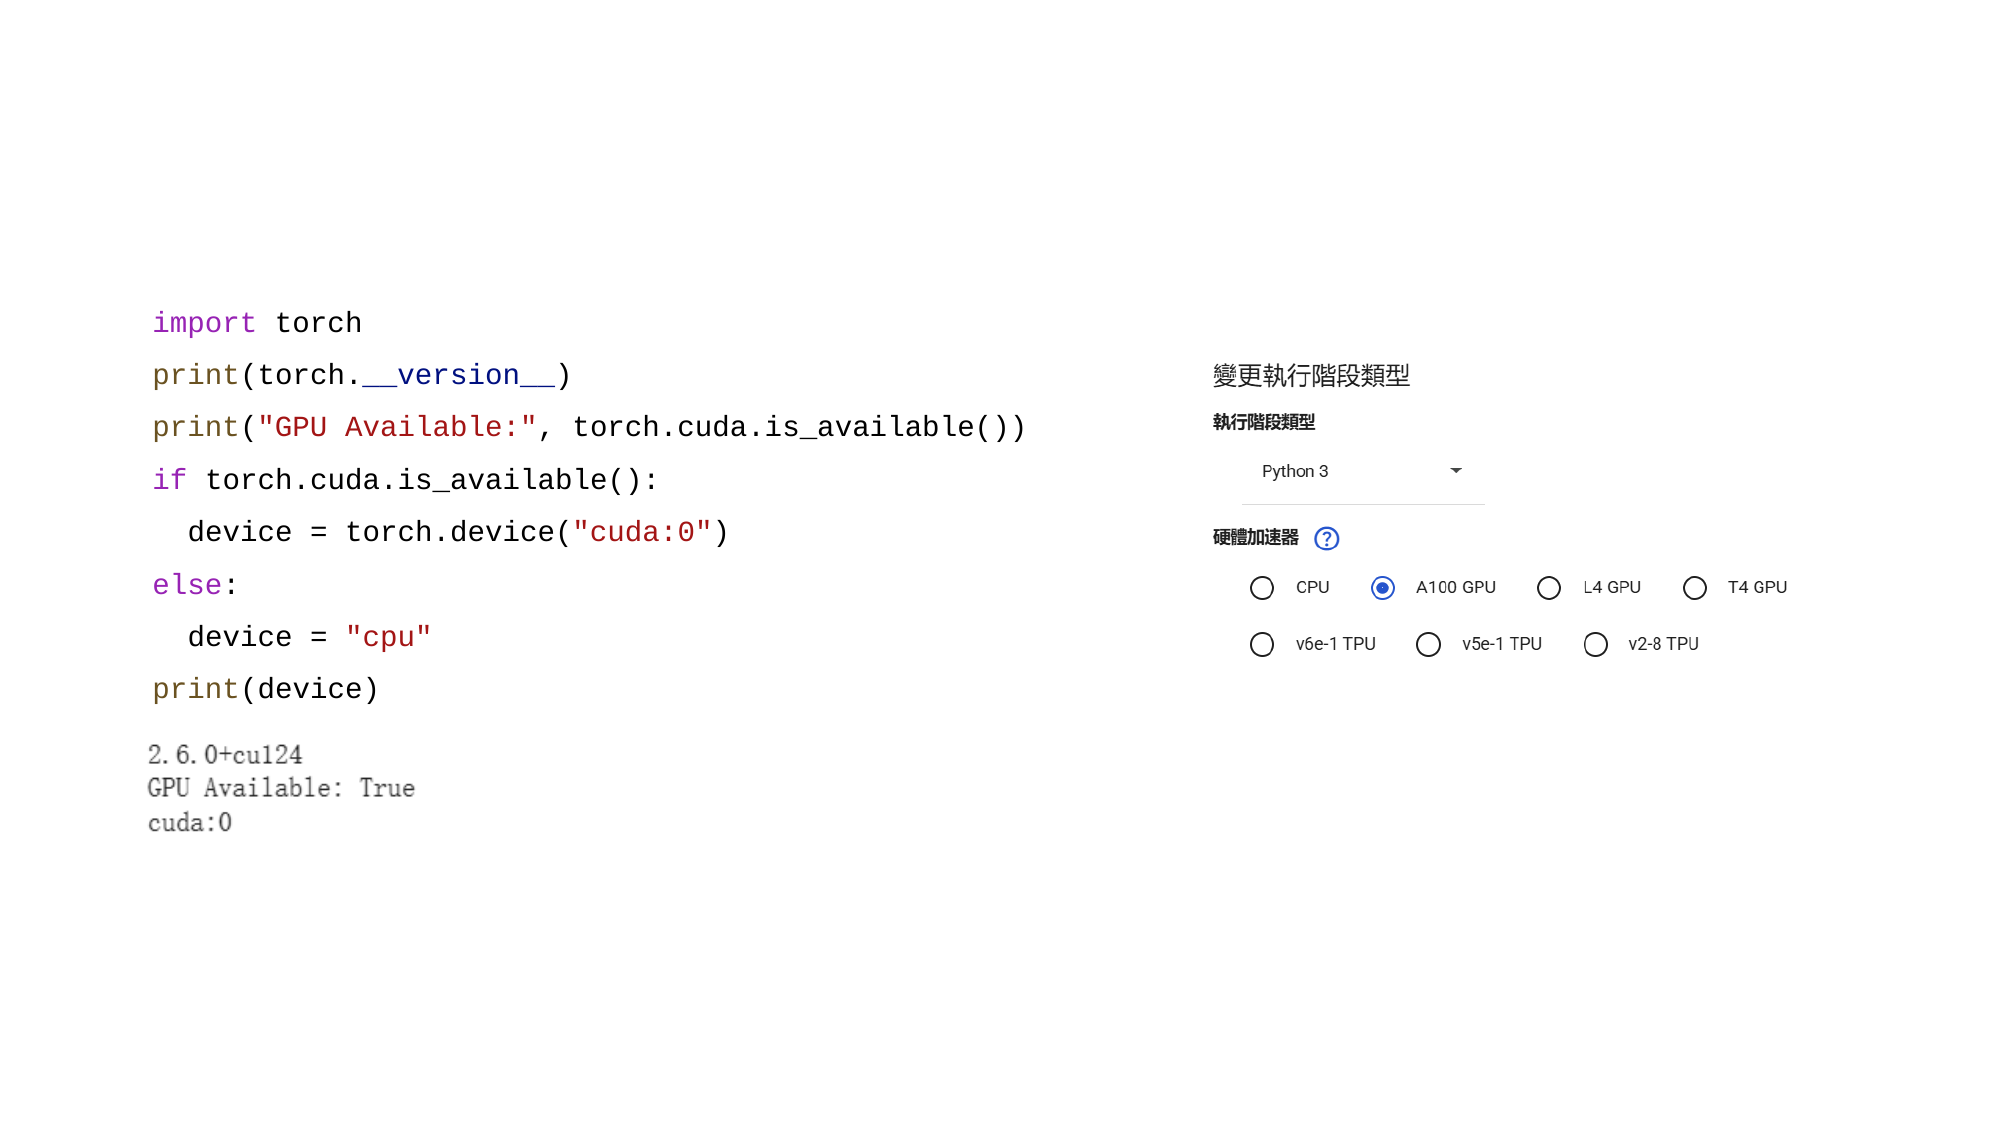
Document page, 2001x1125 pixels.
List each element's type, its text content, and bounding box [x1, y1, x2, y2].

list import torch print(torch.__version__) print("GPU Available:", torch.cuda.is_available()) if torch.cuda.is_available(): device = torch.device("cuda:0") else: device = "cpu" print(device) [137, 299, 1863, 1014]
picture [1201, 352, 1796, 665]
picture [137, 734, 427, 847]
